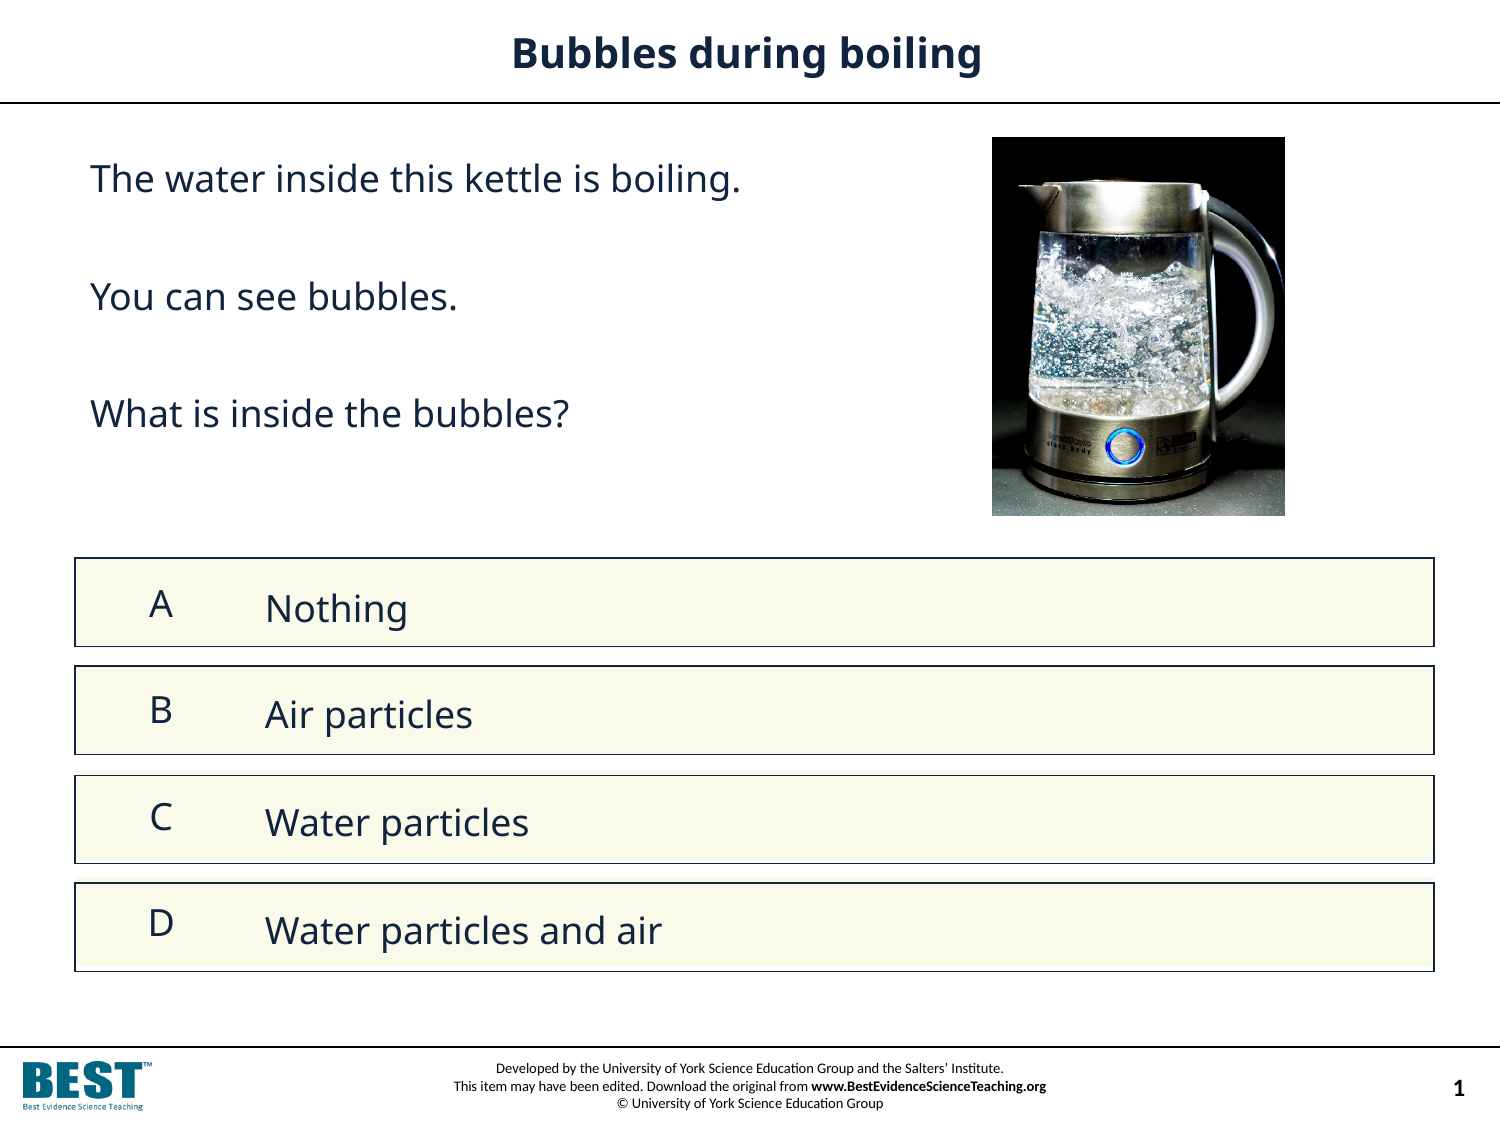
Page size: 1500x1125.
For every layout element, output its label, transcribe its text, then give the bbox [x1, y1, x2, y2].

list Water particles and air [249, 882, 1435, 971]
list Air particles [249, 666, 1435, 755]
slide_number 1 [1130, 1061, 1481, 1111]
picture [992, 137, 1285, 516]
list Nothing [249, 560, 1435, 649]
title Bubbles during boiling [23, 4, 1471, 99]
list The water inside this kettle is boiling. You can see bubbles. What is inside the bubbles? [75, 141, 942, 541]
picture [23, 1061, 152, 1111]
list Water particles [249, 773, 1435, 863]
